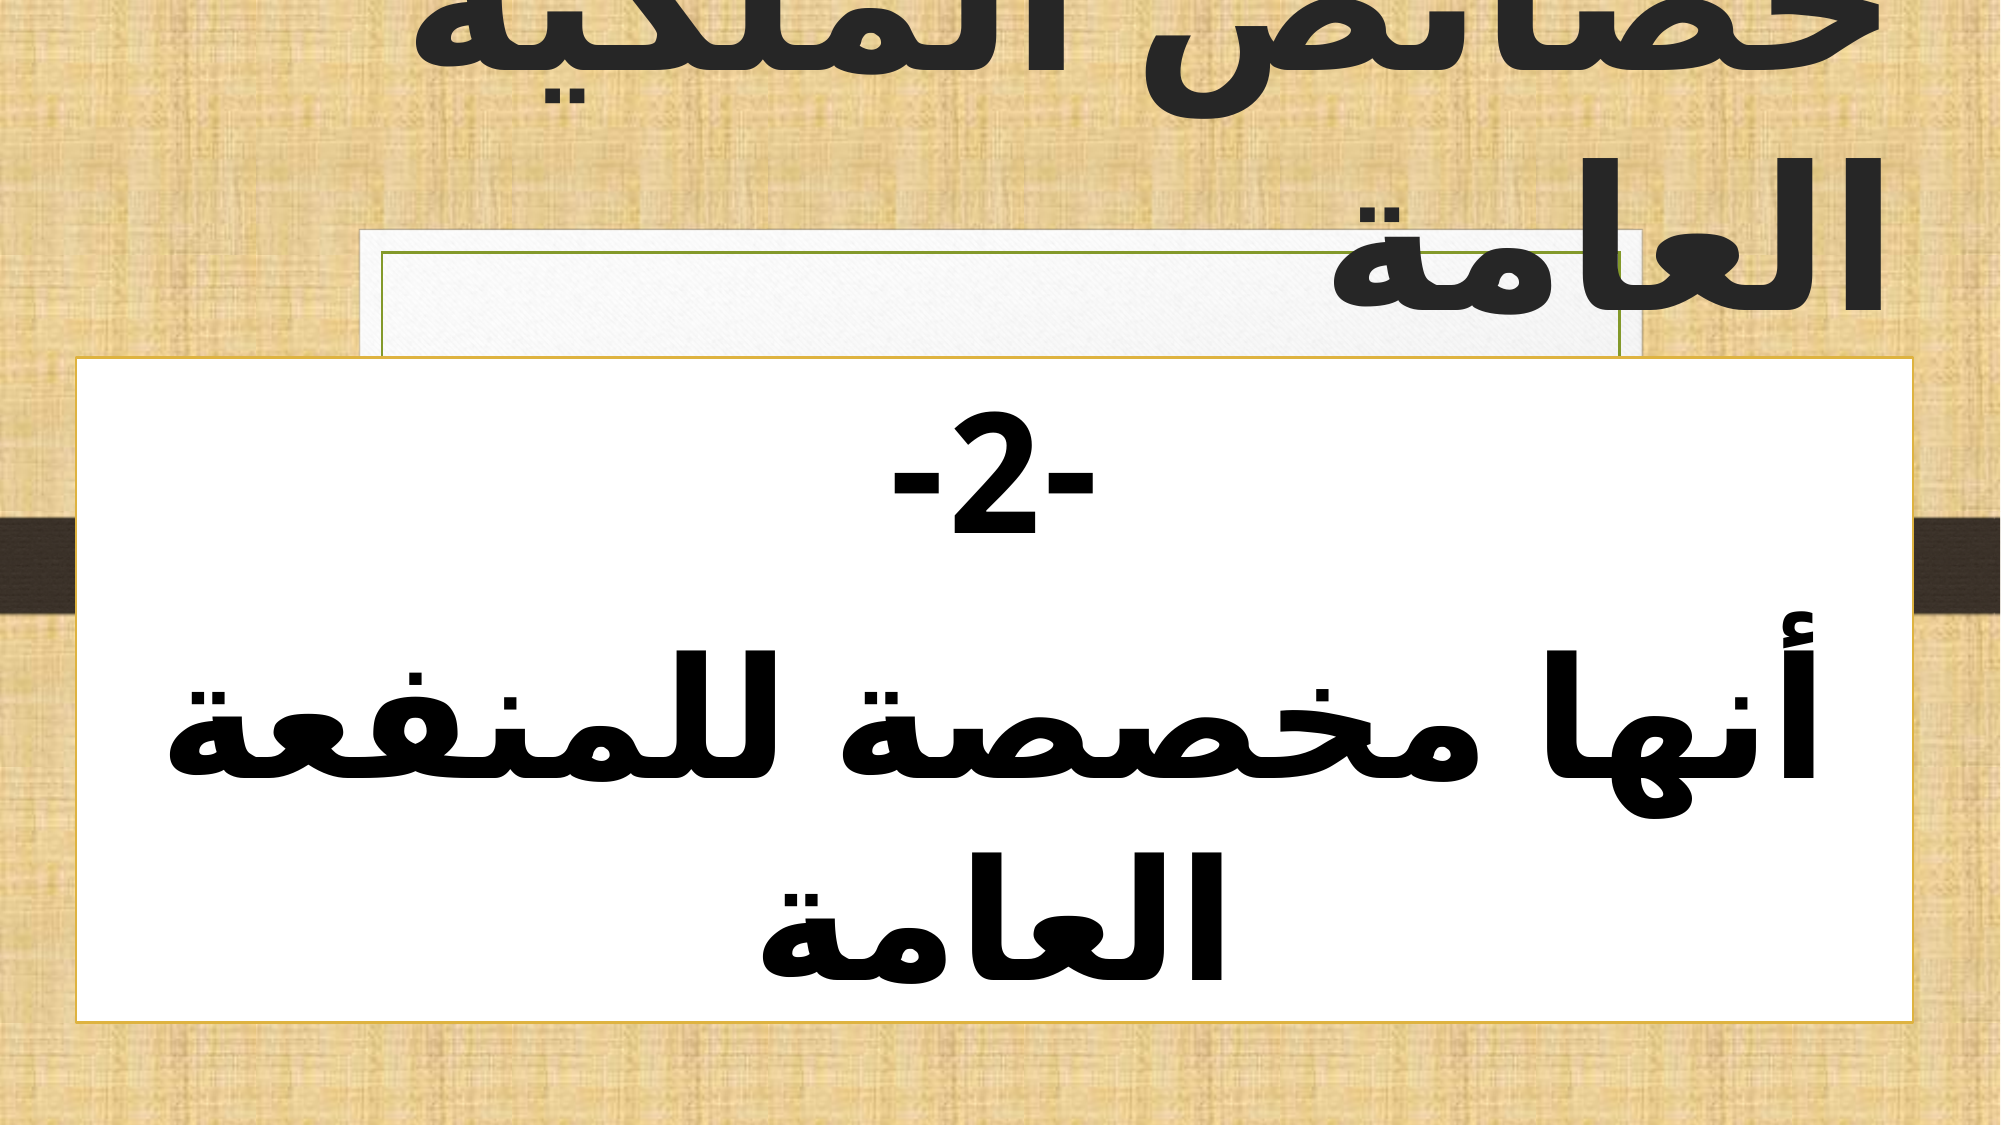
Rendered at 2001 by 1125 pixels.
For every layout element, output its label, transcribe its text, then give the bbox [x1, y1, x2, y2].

picture [0, 0, 2001, 1125]
title خصائص الملكية العامة [221, 80, 1913, 356]
subtitle -2- أنها مخصصة للمنفعة العامة [75, 356, 1914, 1024]
